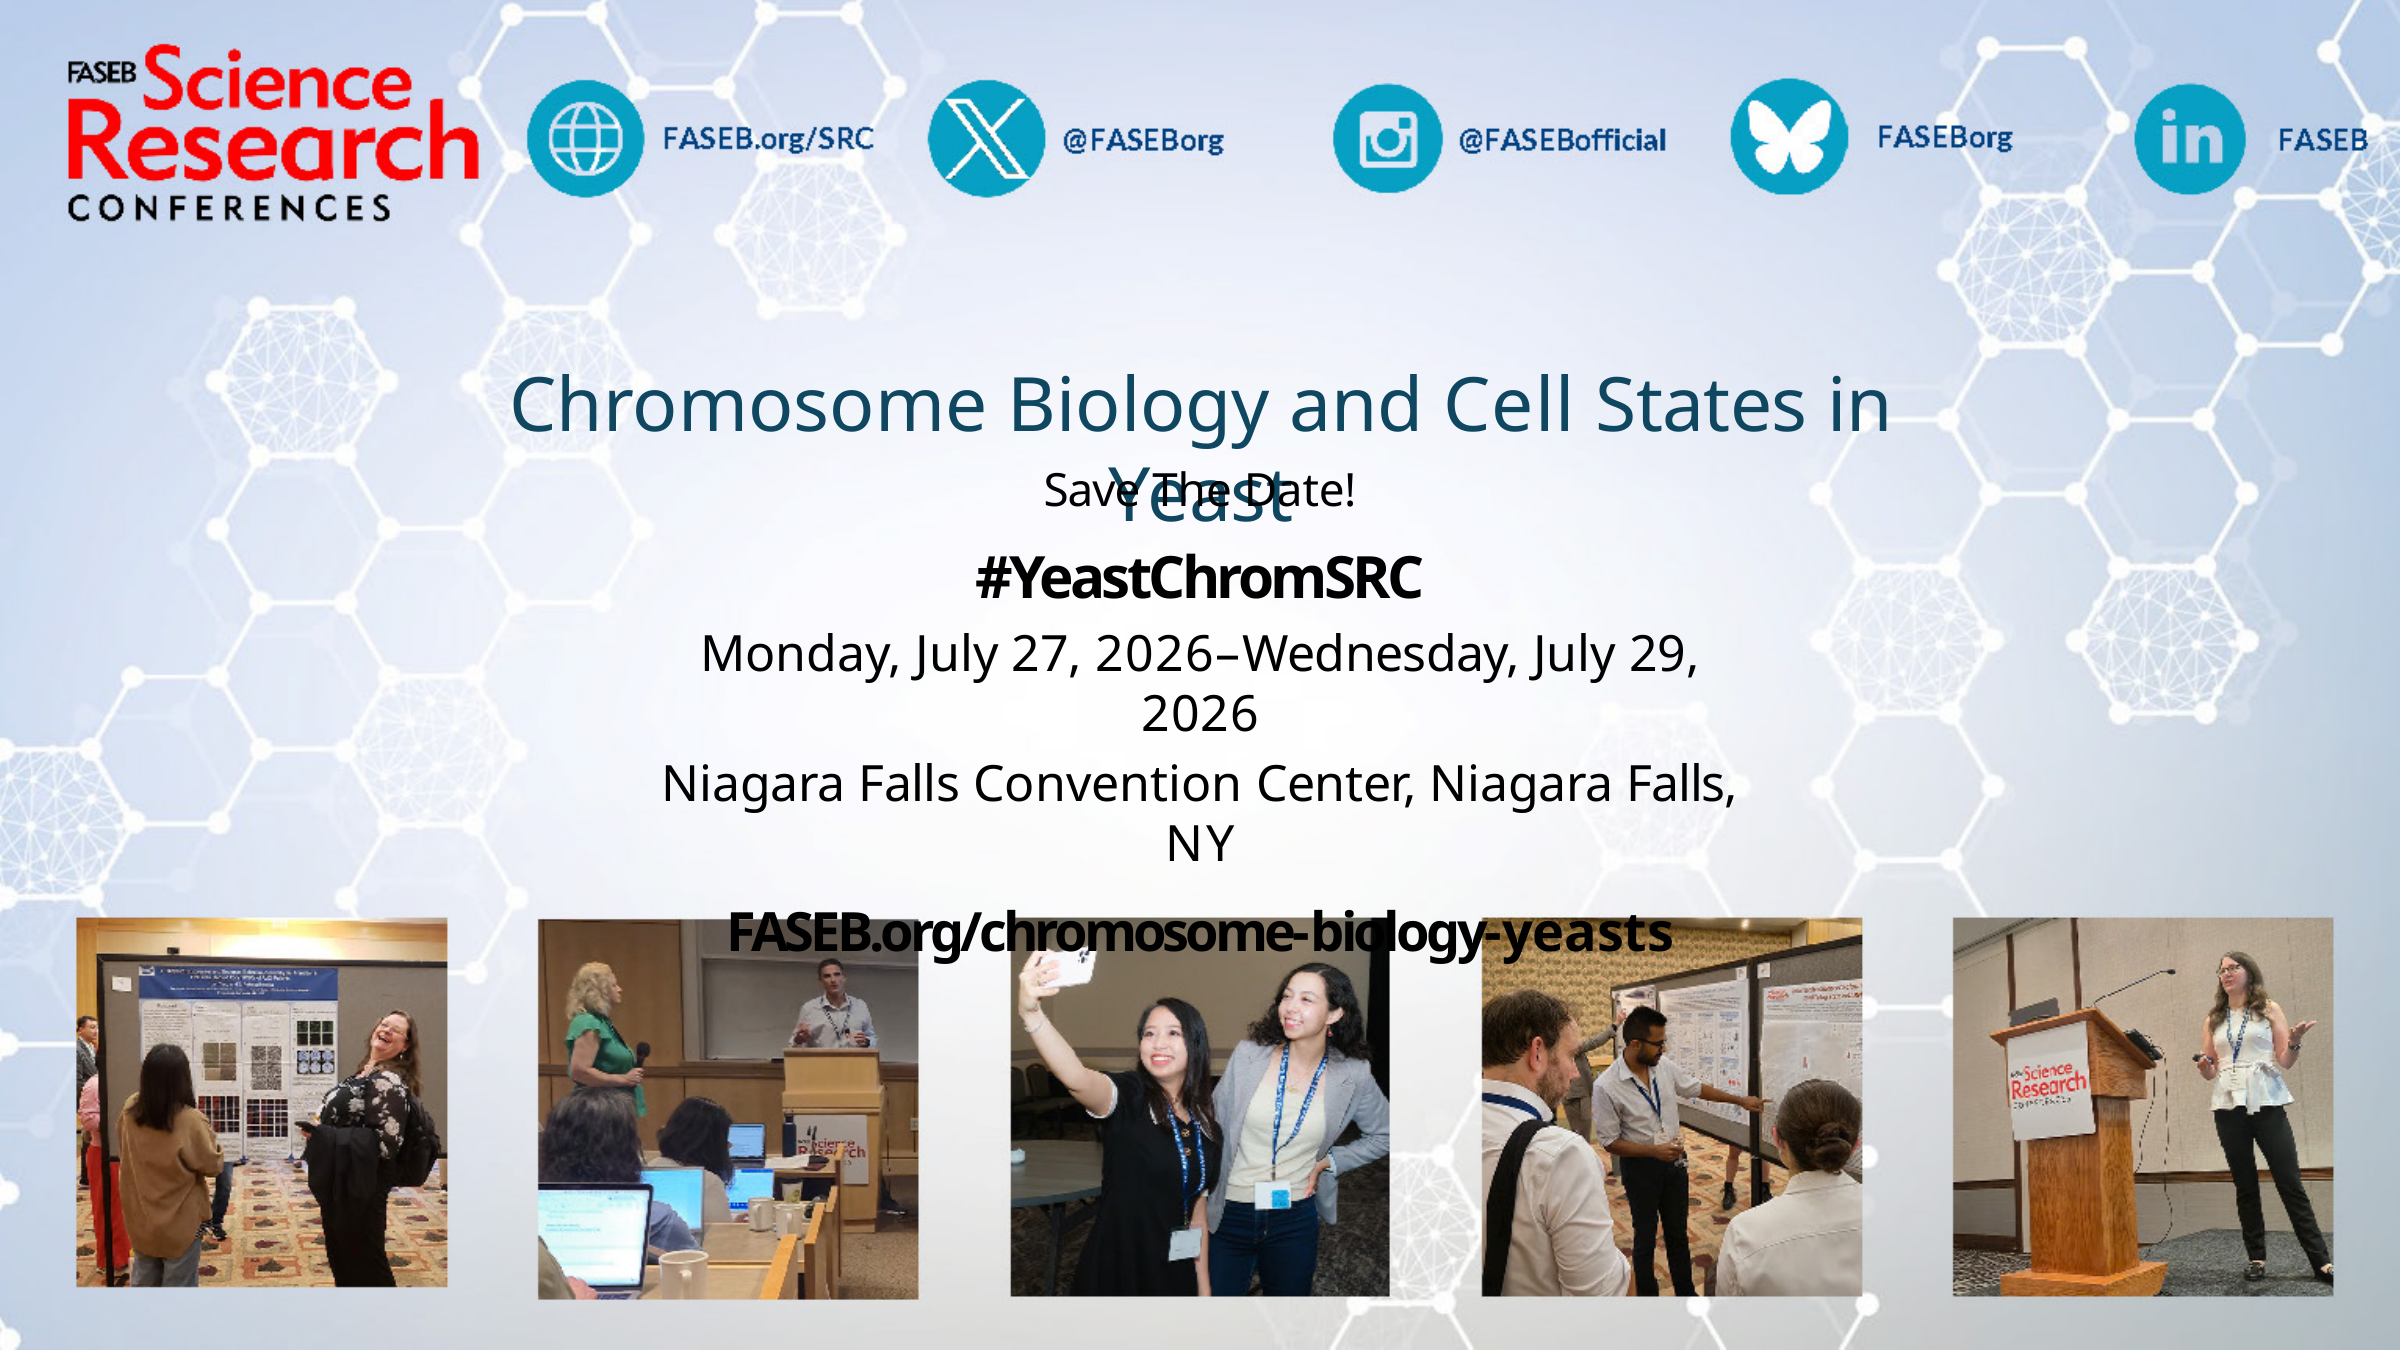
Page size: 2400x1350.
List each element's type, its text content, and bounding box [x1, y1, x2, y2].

text_box Save The Date! #YeastChromSRC Monday, July 27, 2026–Wednesday, July 29, 2026 Niagara Falls Convention Center, Niagara Falls, NY FASEB.org/chromosome-biology-yeasts [648, 439, 1752, 963]
title Chromosome Biology and Cell States in Yeast [458, 353, 1942, 582]
picture [0, 0, 2400, 1350]
